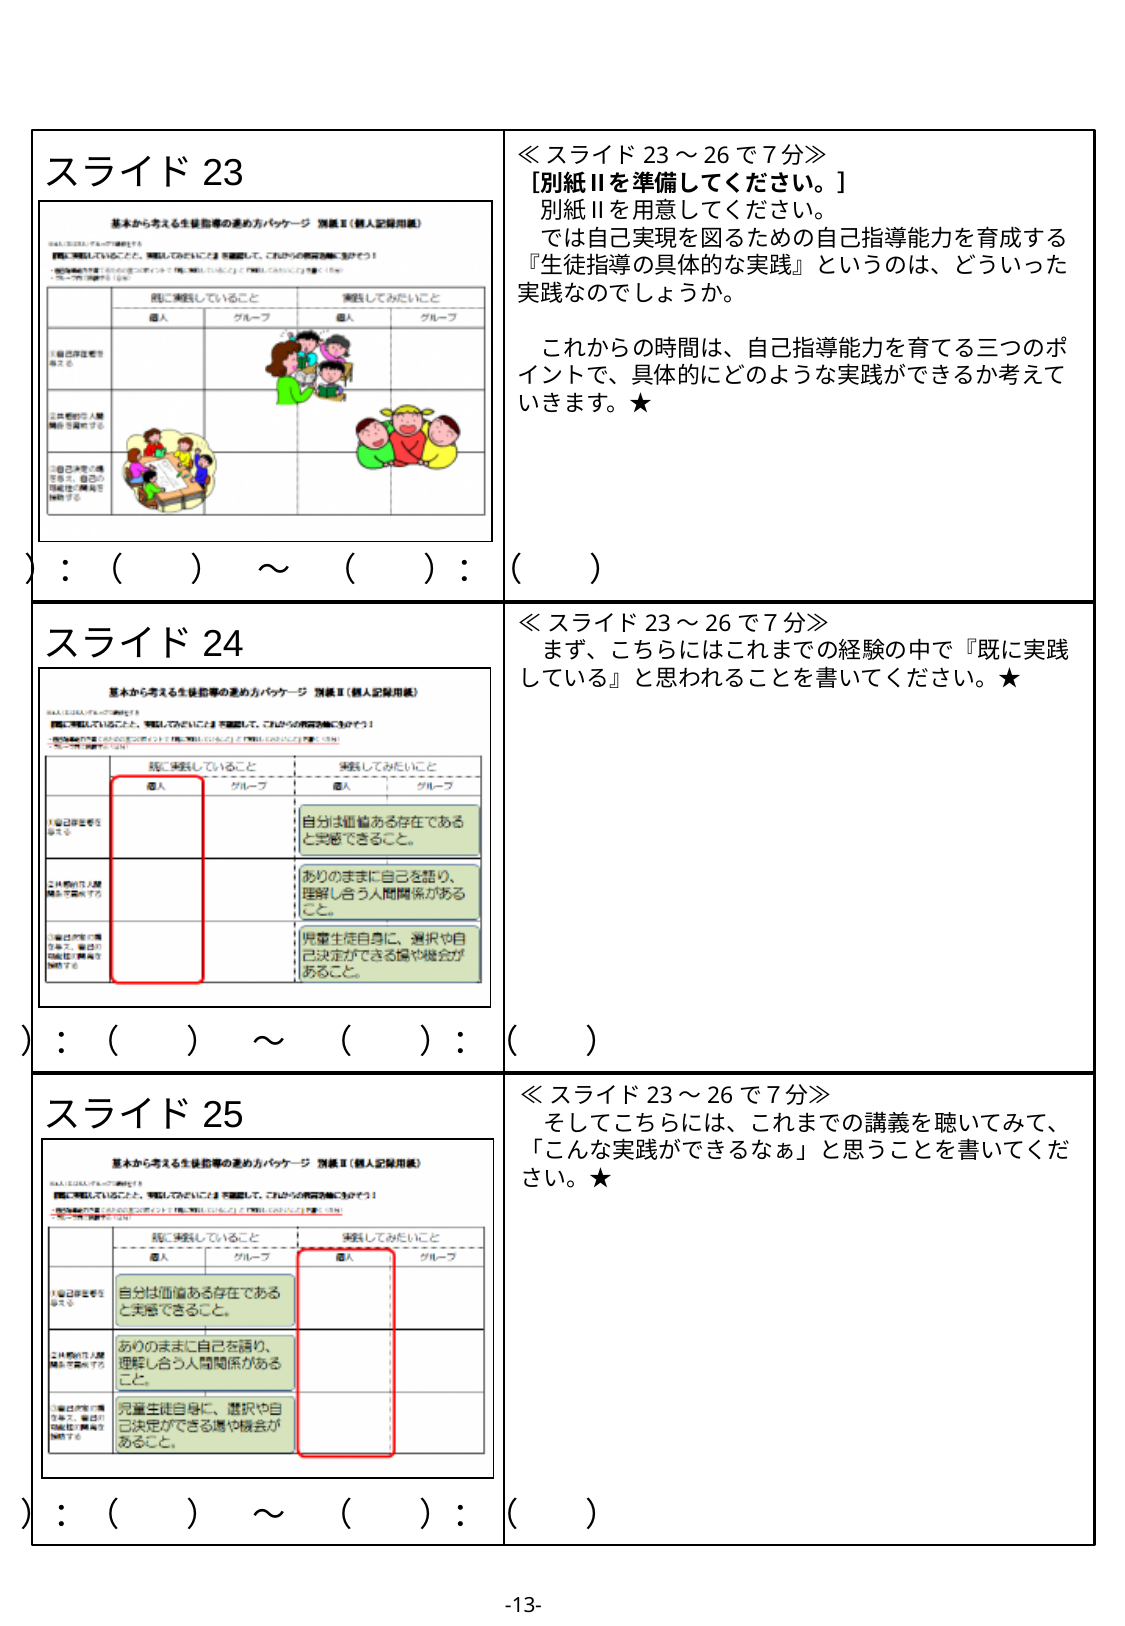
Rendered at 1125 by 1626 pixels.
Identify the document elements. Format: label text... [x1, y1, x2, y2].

text_box [502, 599, 1097, 1070]
text_box （ ）：（ ） ～ （ ）：（ ） [0, 1012, 634, 1068]
text_box スライド24 [29, 599, 502, 1012]
text_box ≪スライド23～26で７分≫ そしてこちらには、これまでの講義を聴いてみて、「こんな実践ができるなぁ」と思うことを書いてください。★ [505, 1073, 1095, 1226]
text_box （ ）：（ ） ～ （ ）：（ ） [0, 1485, 634, 1541]
picture [42, 1139, 493, 1478]
text_box スライド25 [29, 1541, 502, 1547]
text_box ≪スライド23～26で７分≫ まず、こちらにはこれまでの経験の中で『既に実践している』と思われることを書いてください。★ [503, 601, 1095, 699]
text_box スライド23 [29, 128, 502, 540]
picture [39, 201, 492, 541]
text_box [502, 1070, 1097, 1547]
text_box （ ）：（ ） ～ （ ）：（ ） [0, 540, 638, 596]
text_box スライド25 [29, 1070, 502, 1485]
picture [39, 668, 491, 1007]
text_box -13- [490, 1584, 635, 1625]
text_box ≪スライド23～26で７分≫ ［別紙Ⅱを準備してください。］ 別紙Ⅱを用意してください。 では自己実現を図るための自己指導能力を育成する『生徒指導の具体的な実践』というのは、どういった実践なのでしょうか。 これからの時間は、自己指導能力を育てる三つのポイントで、具体的にどのような実践ができるか考えていきます。★ [502, 133, 1095, 424]
text_box [502, 128, 1097, 599]
